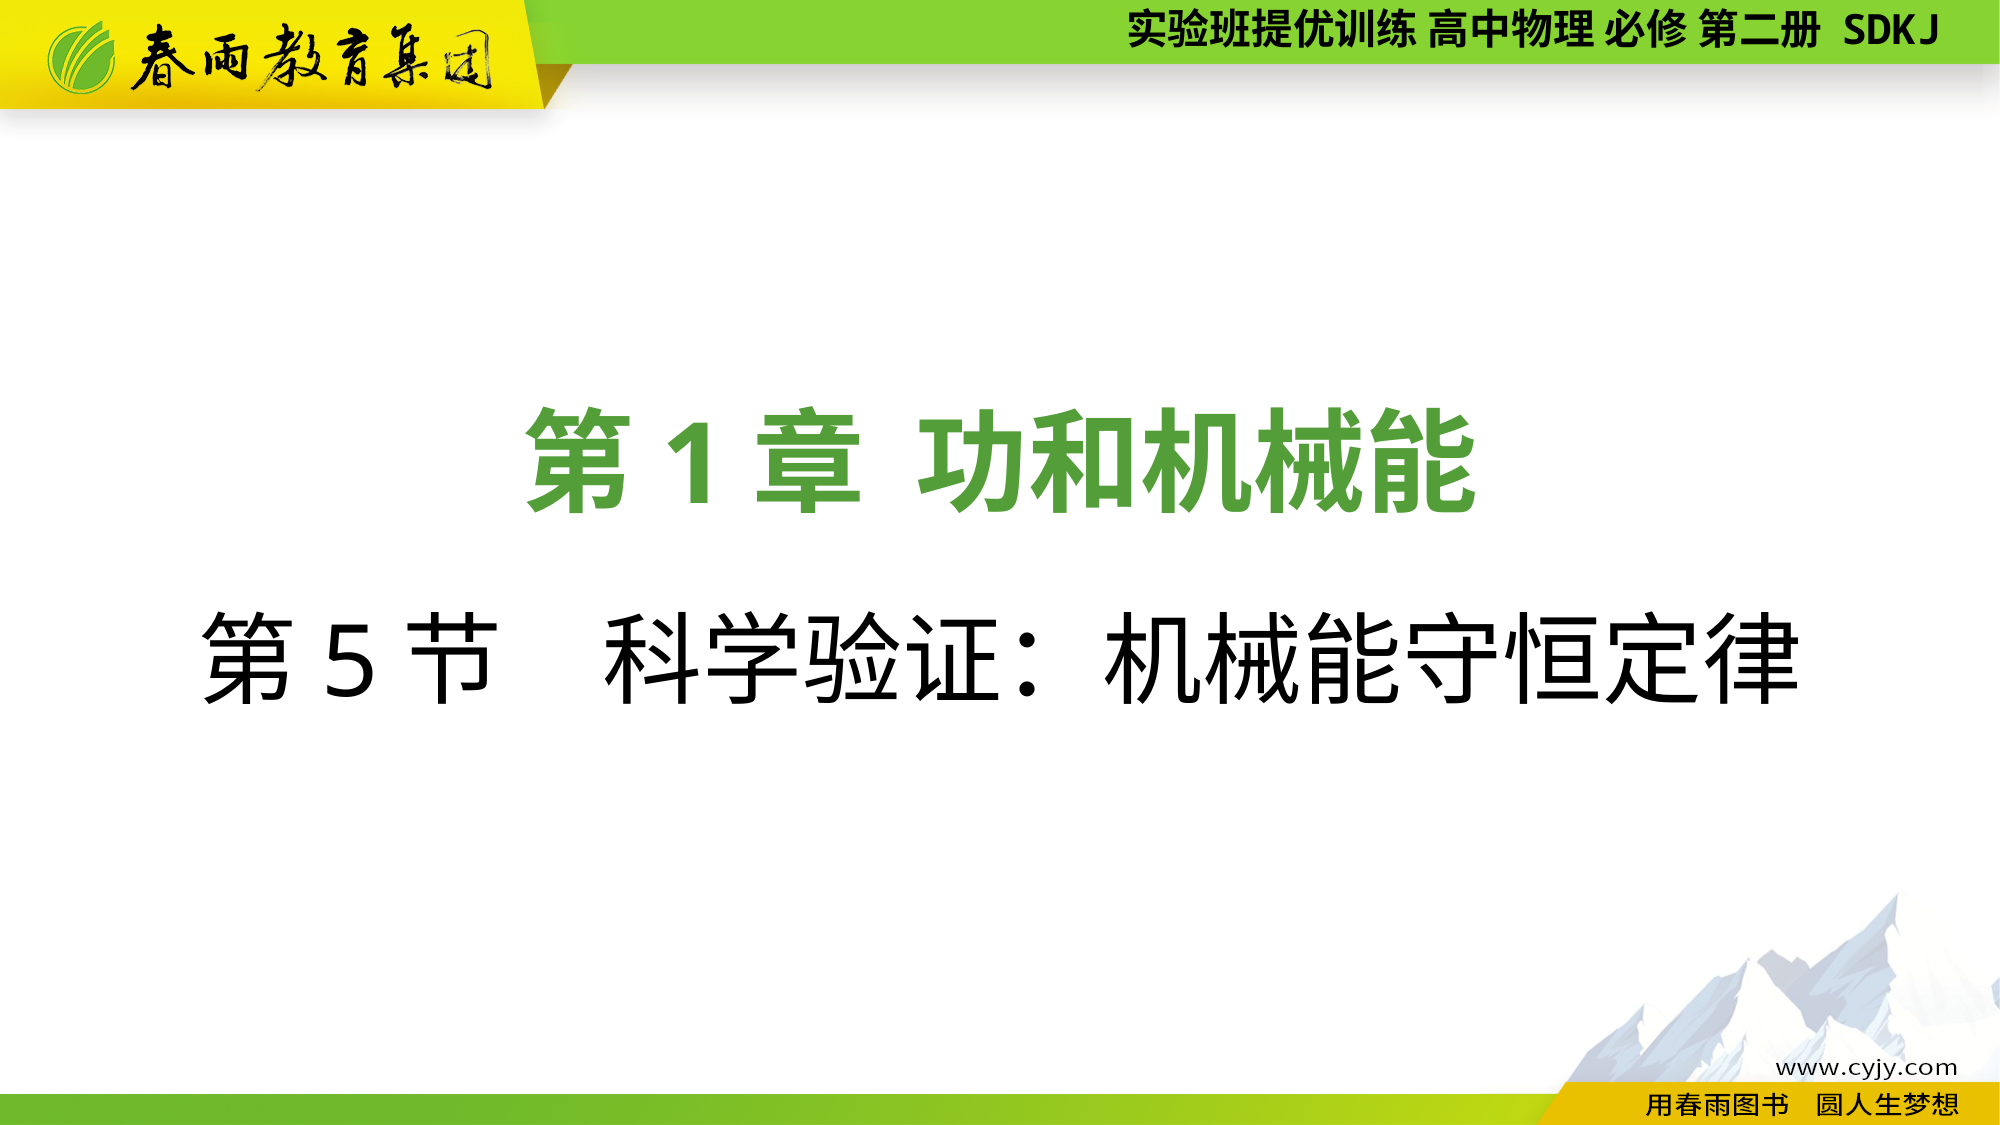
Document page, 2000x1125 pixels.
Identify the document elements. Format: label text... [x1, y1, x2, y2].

picture [0, 0, 2000, 1125]
text_box 第5节 科学验证：机械能守恒定律 [54, 528, 1946, 724]
text_box 第1章 功和机械能 [54, 316, 1946, 528]
